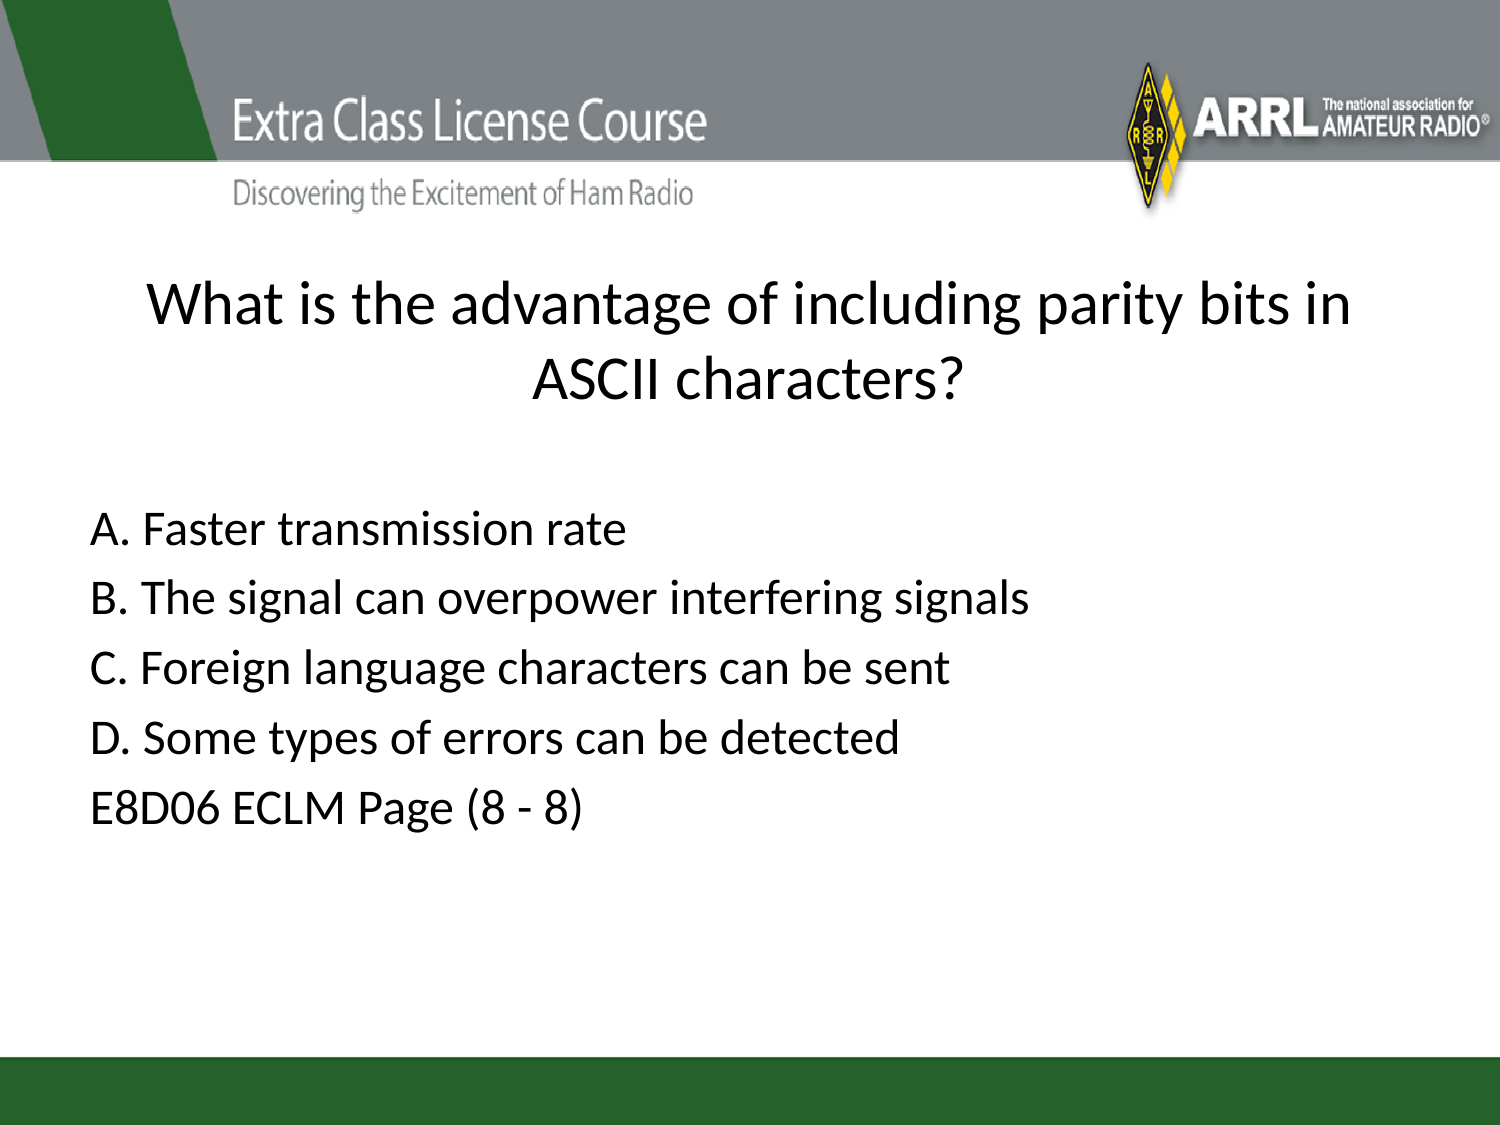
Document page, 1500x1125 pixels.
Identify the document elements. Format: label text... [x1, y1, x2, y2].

list A. Faster transmission rate B. The signal can overpower interfering signals C. Foreign language characters can be sent D. Some types of errors can be detected E8D06 ECLM Page (8 - 8) [75, 487, 1425, 1005]
title What is the advantage of including parity bits in ASCII characters? [75, 254, 1425, 435]
picture [0, 0, 1500, 1125]
